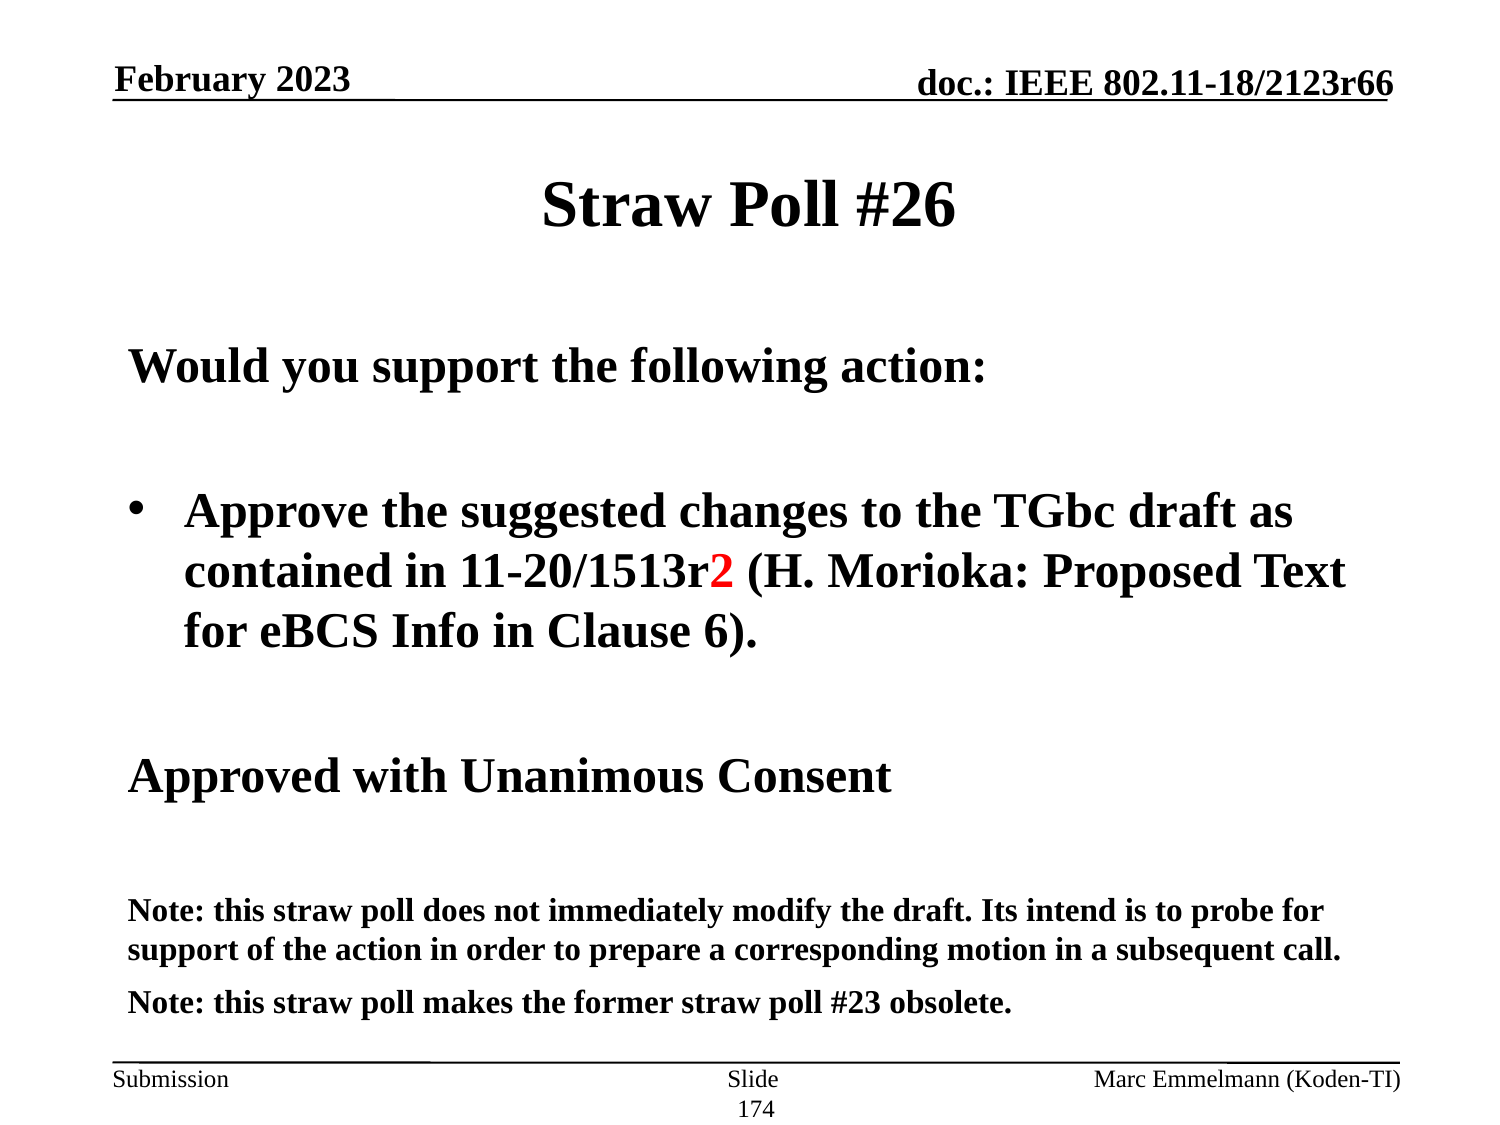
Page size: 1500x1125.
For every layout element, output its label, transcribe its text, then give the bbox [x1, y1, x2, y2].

list Would you support the following action: Approve the suggested changes to the TGbc draft as contained in 11-20/1513r2 (H. Morioka: Proposed Text for eBCS Info in Clause 6). Approved with Unanimous Consent Note: this straw poll does not immediately modify the draft. Its intend is to probe for support of the action in order to prepare a corresponding motion in a subsequent call. Note: this straw poll makes the former straw poll #23 obsolete. [112, 324, 1388, 1000]
title Straw Poll #26 [112, 112, 1388, 288]
slide_number Slide 174 [712, 1061, 800, 1123]
footer Marc Emmelmann (Koden-TI) [878, 1061, 1402, 1093]
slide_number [114, 54, 423, 100]
